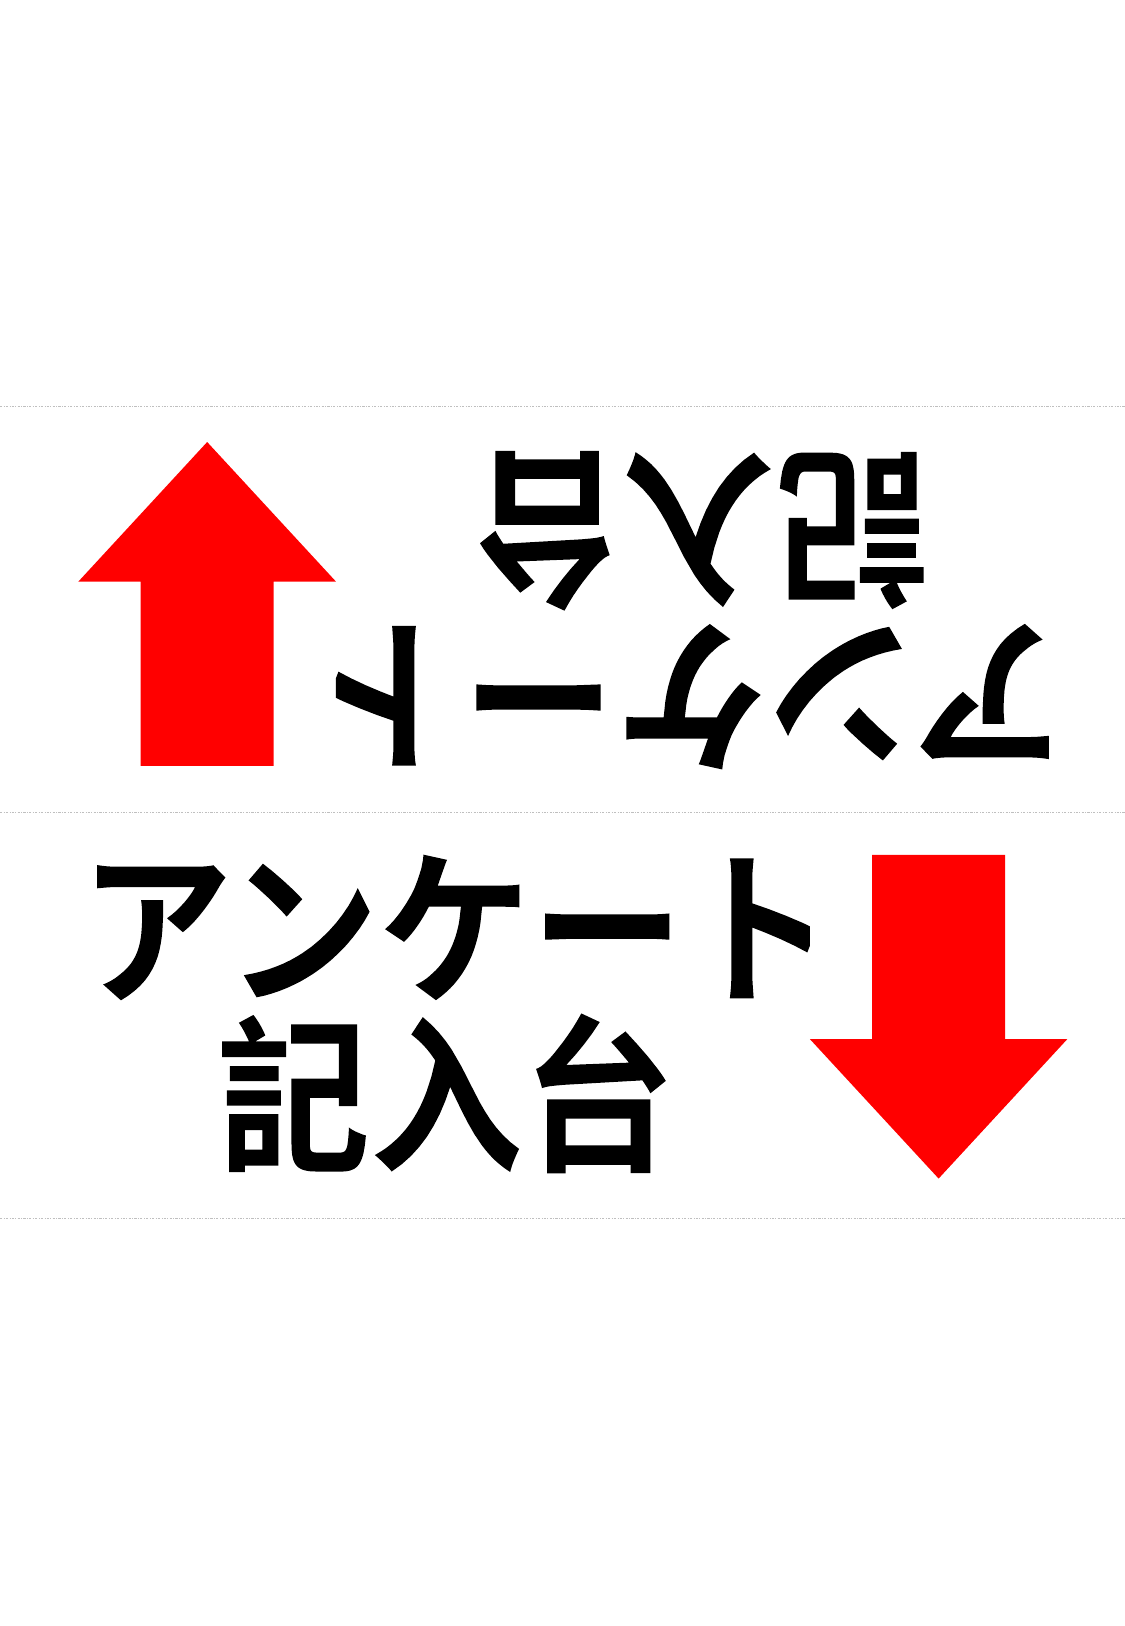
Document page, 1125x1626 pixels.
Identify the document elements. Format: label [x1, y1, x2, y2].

text_box [807, 853, 1070, 1181]
text_box [76, 440, 339, 767]
